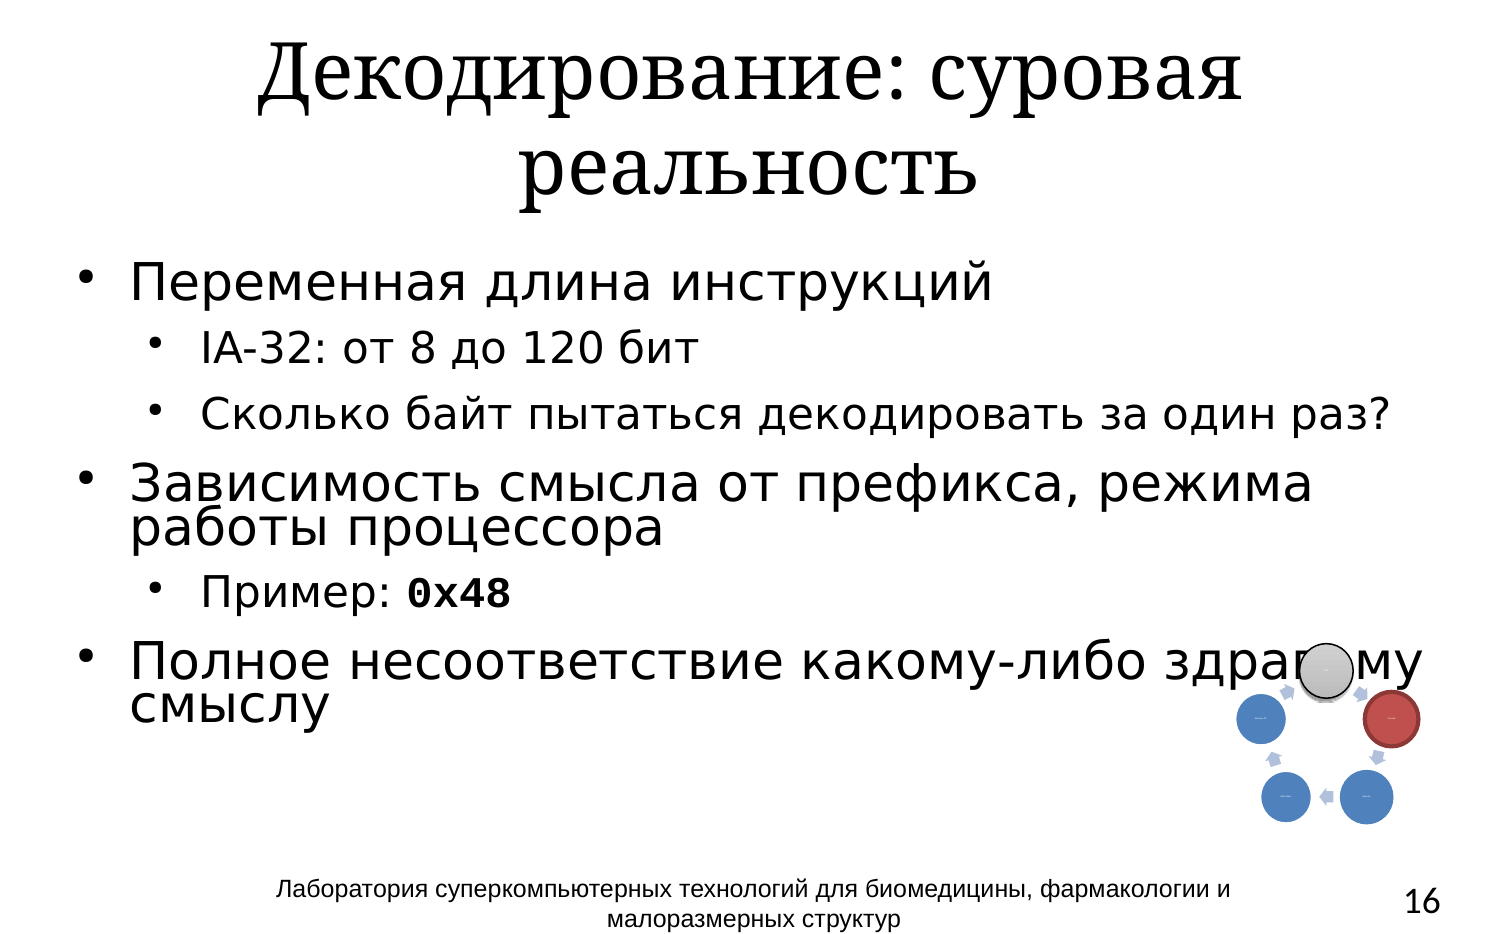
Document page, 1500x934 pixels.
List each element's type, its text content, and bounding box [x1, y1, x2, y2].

text_box 16 [1387, 868, 1473, 918]
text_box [1233, 643, 1419, 825]
text_box Лаборатория суперкомпьютерных технологий для биомедицины, фармакологии и малоразмерных структур [171, 864, 1338, 915]
title Декодирование: суровая реальность [75, 37, 1425, 193]
list Переменная длина инструкций IA-32: от 8 до 120 бит Сколько байт пытаться декодировать за один раз? Зависимость смысла от префикса, режима работы процессора Пример: 0x48 Полное несоответствие какому-либо здравому смыслу [59, 265, 1441, 755]
